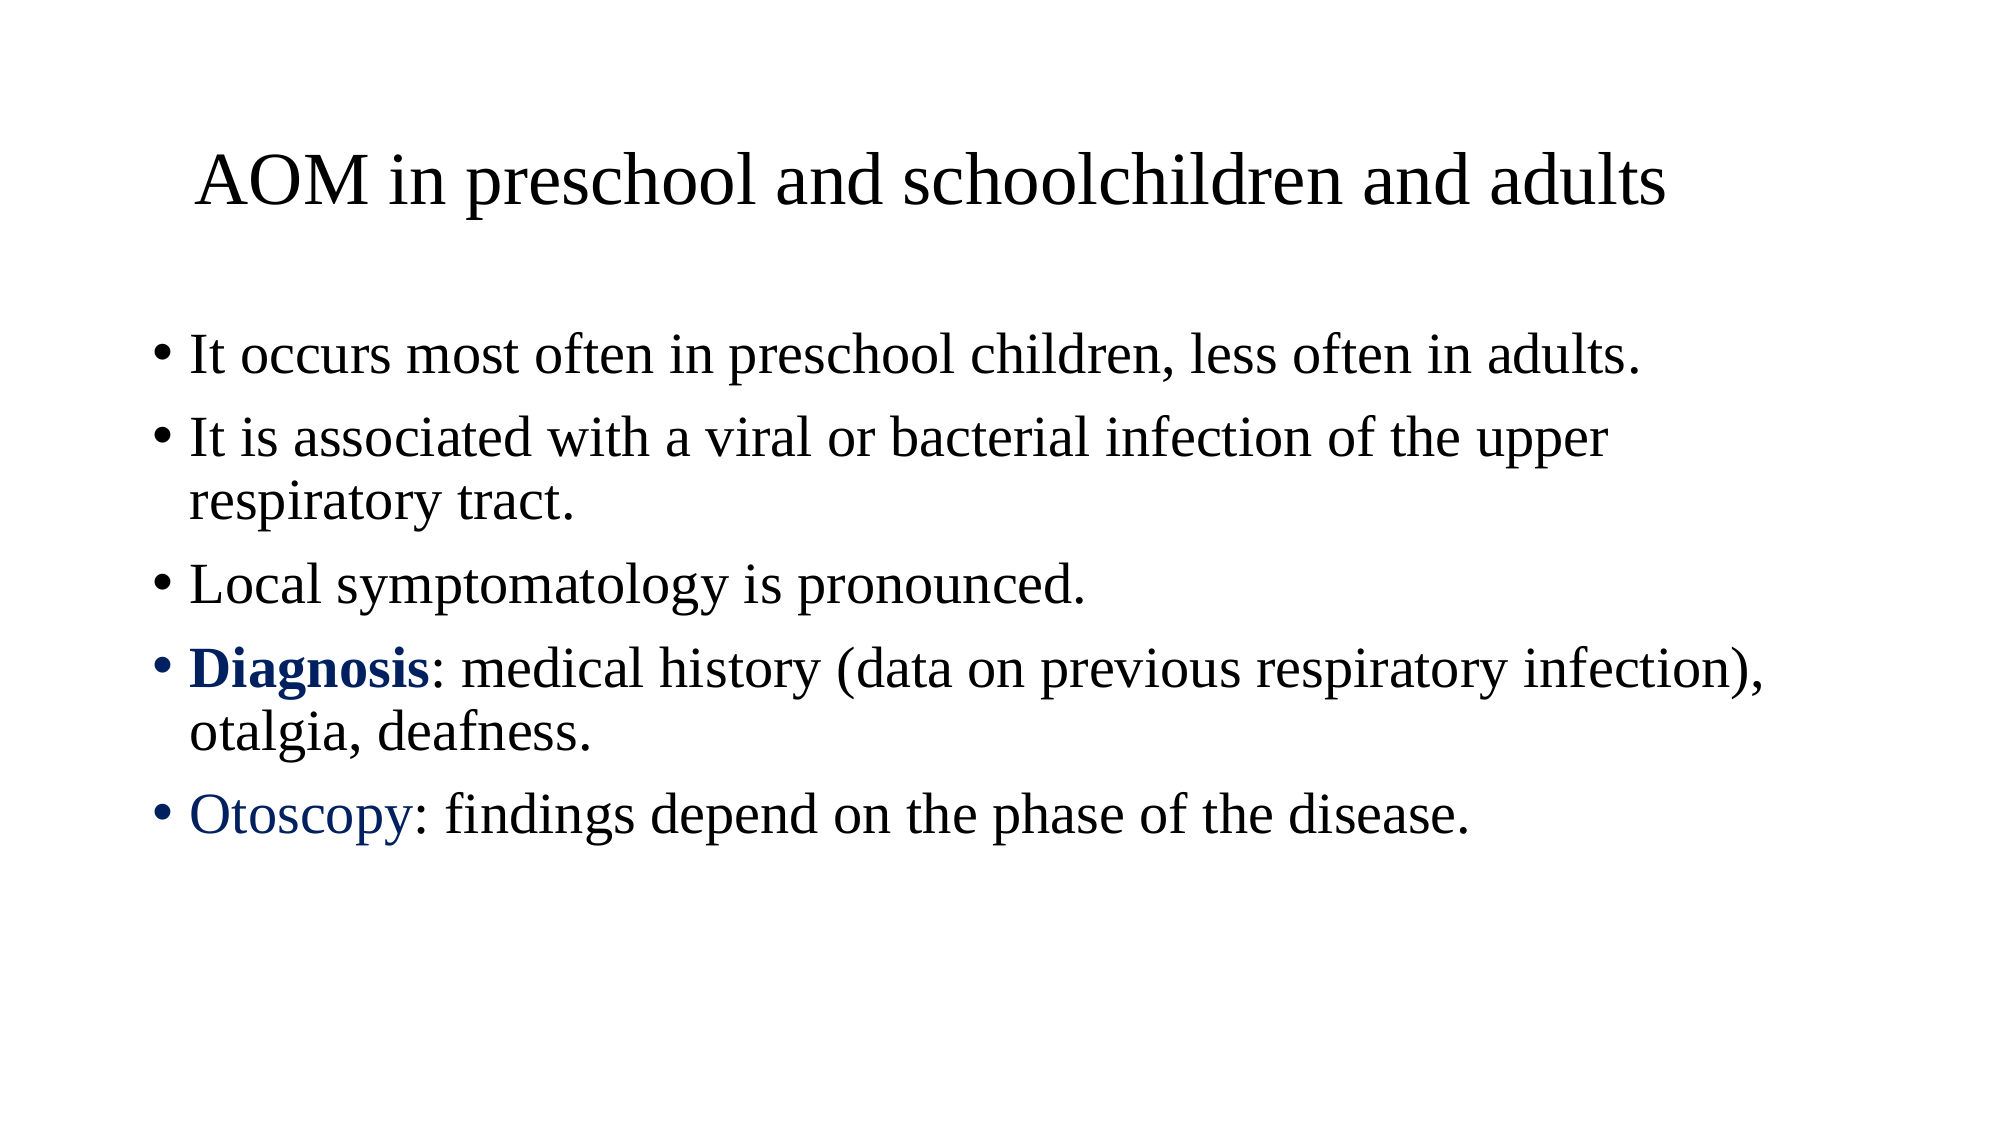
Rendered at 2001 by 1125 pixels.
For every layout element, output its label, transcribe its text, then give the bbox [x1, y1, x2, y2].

list It occurs most often in preschool children, less often in adults. It is associated with a viral or bacterial infection of the upper respiratory tract. Local symptomatology is pronounced. Diagnosis: medical history (data on previous respiratory infection), otalgia, deafness. Otoscopy: findings depend on the phase of the disease. [137, 315, 1863, 1030]
title AOM in preschool and schoolchildren and adults [179, 71, 1905, 289]
